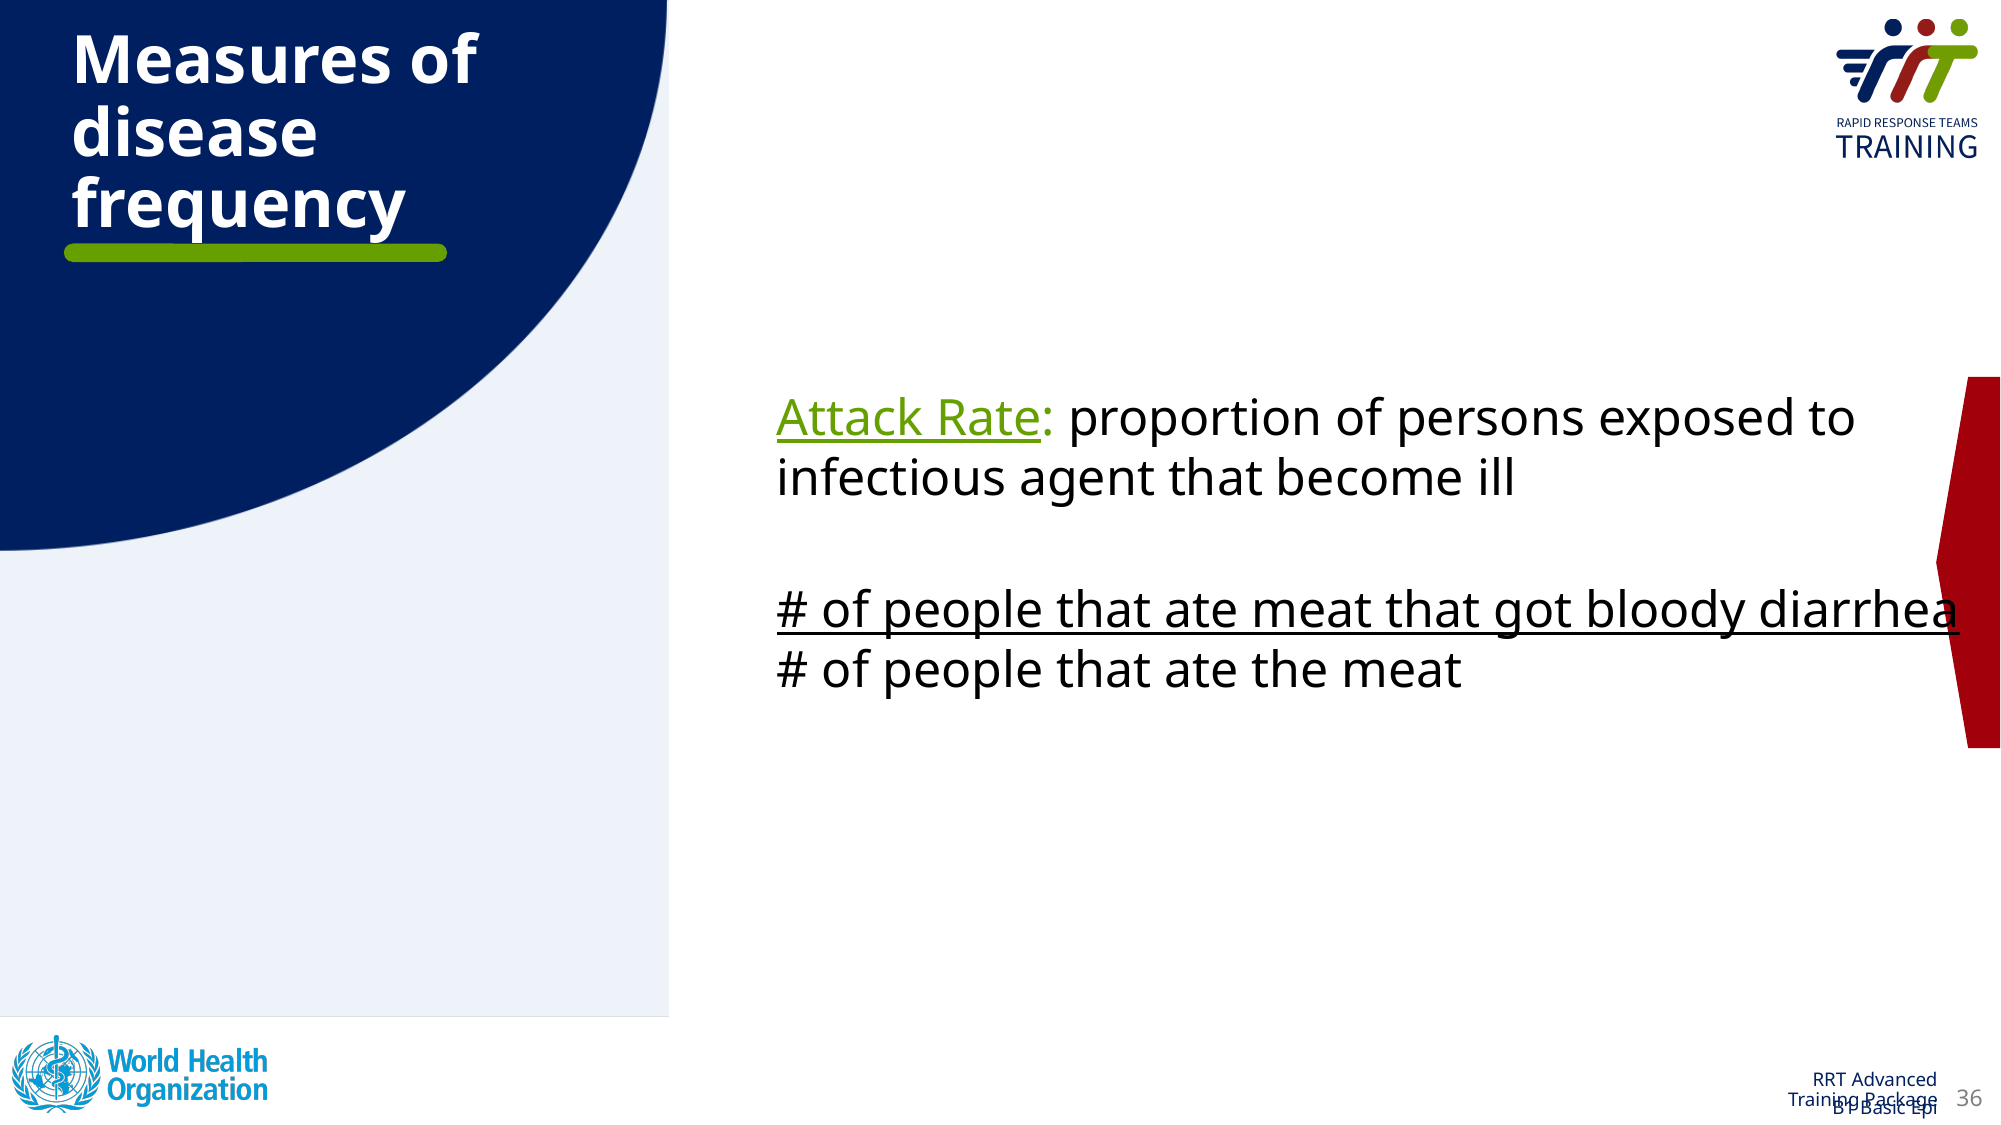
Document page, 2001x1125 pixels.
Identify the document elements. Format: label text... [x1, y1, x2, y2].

picture [0, 0, 669, 1018]
text_box Attack Rate: proportion of persons exposed to infectious agent that become ill # of people that ate meat that got bloody diarrhea # of people that ate the meat [769, 305, 2000, 766]
text_box [63, 243, 448, 263]
title Measures of disease frequency [63, 55, 600, 213]
picture [12, 1083, 48, 1113]
picture [58, 1050, 64, 1058]
picture [12, 1035, 267, 1113]
picture [1835, 19, 1978, 167]
